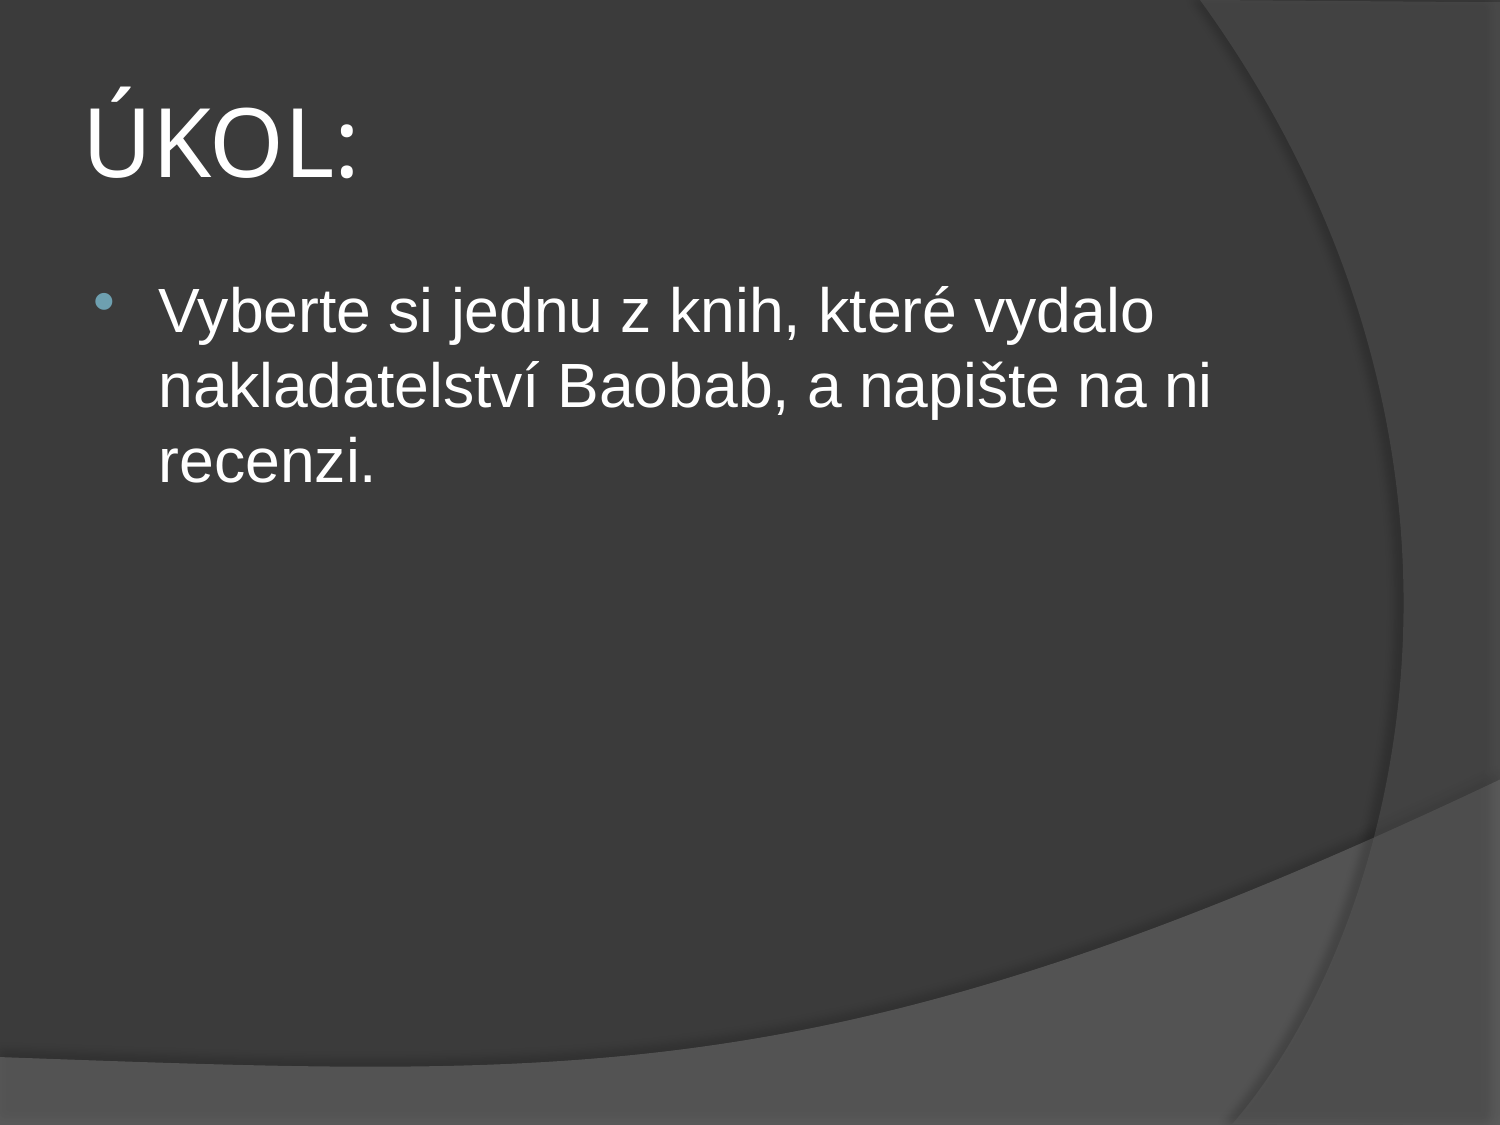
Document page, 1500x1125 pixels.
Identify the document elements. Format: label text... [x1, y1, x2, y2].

list Vyberte si jednu z knih, které vydalo nakladatelství Baobab, a napište na ni recenzi. [75, 262, 1300, 1005]
title ÚKOL: [75, 45, 1300, 233]
